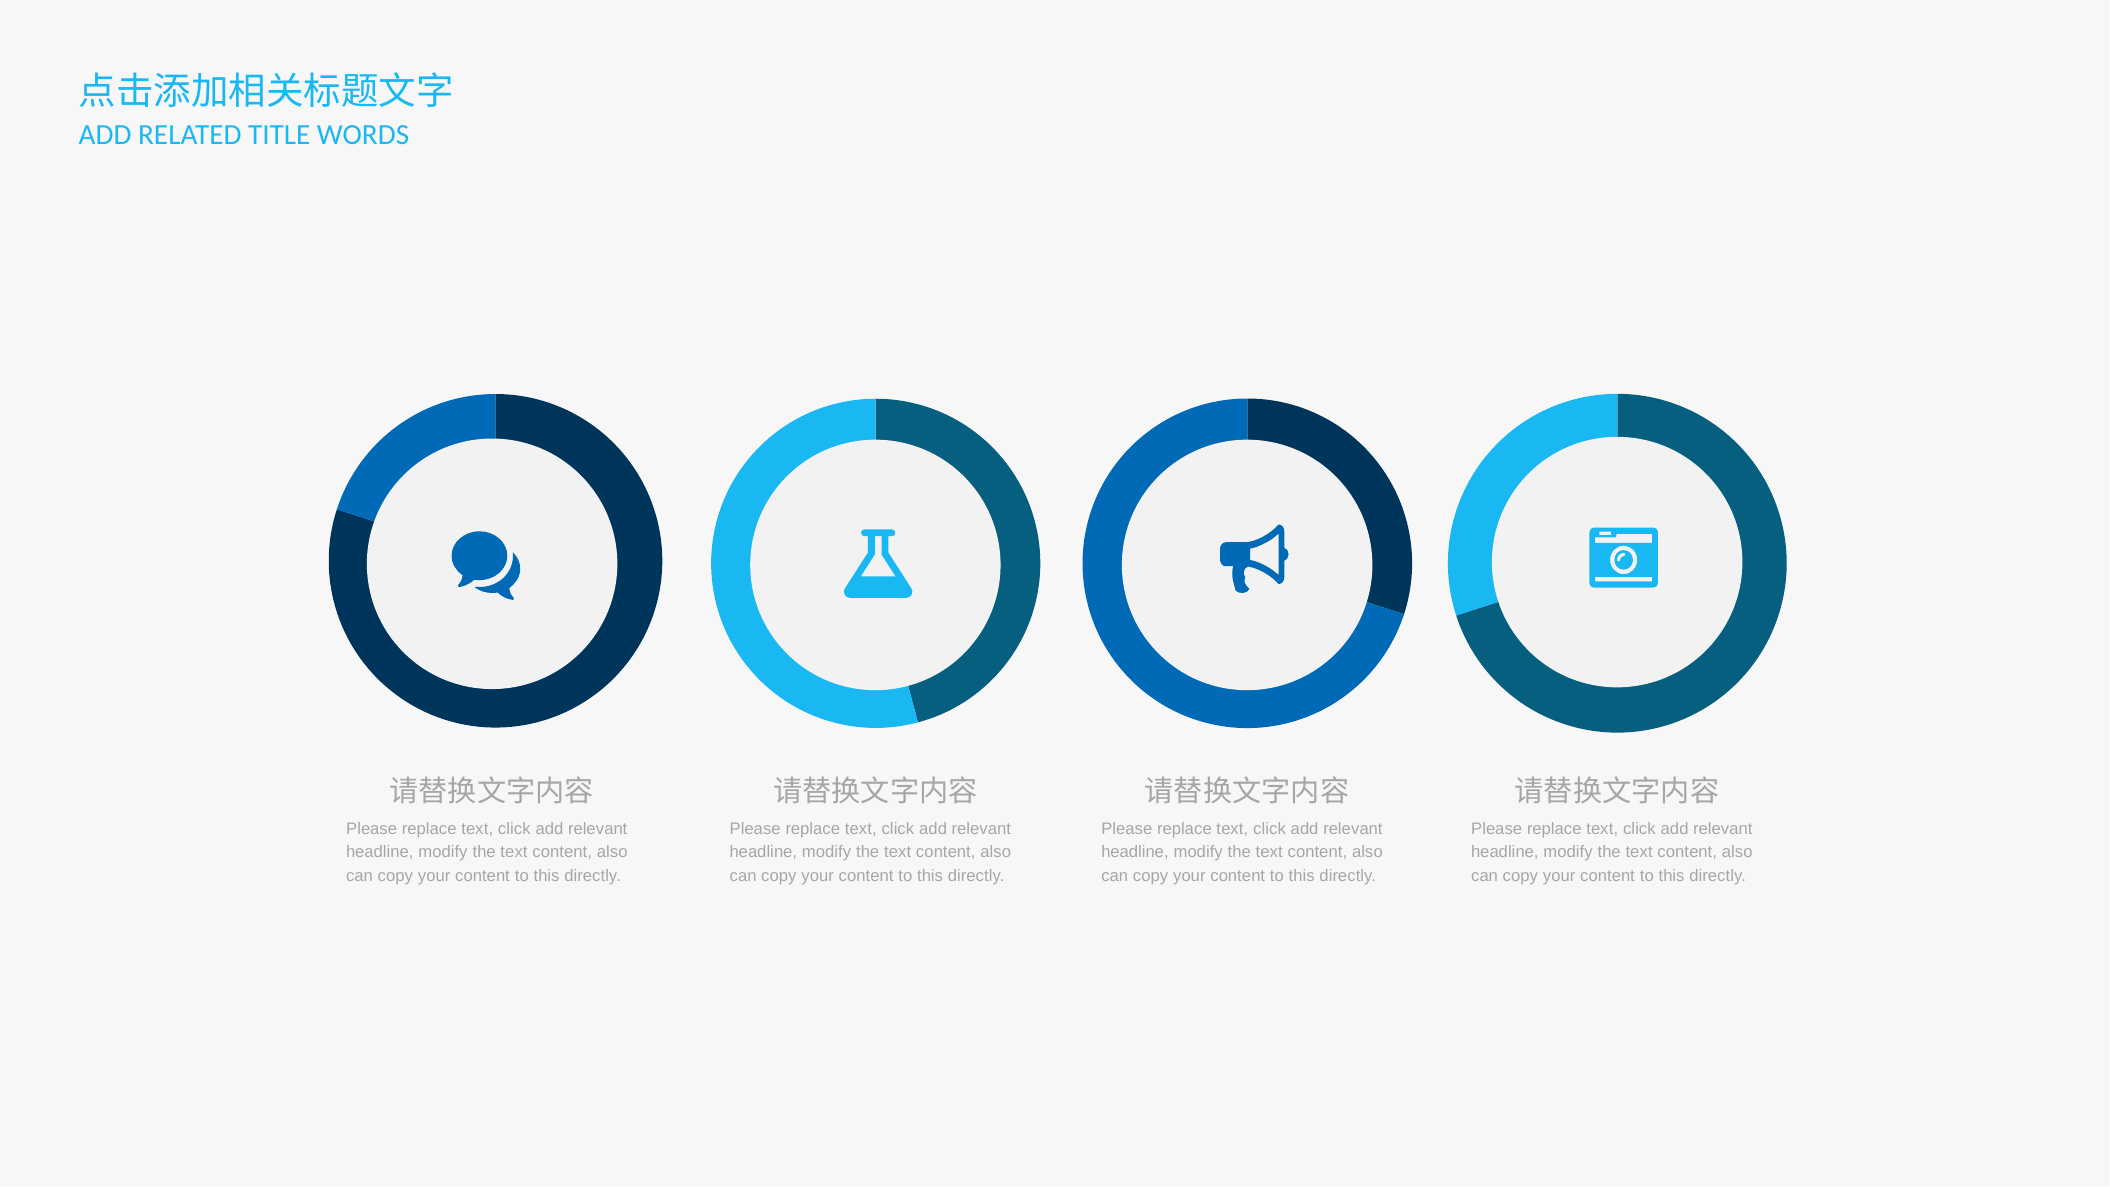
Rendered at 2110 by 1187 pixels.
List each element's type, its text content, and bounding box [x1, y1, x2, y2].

text_box Please replace text, click add relevant headline, modify the text content, also can copy your content to this directly. [1471, 813, 1764, 886]
text_box Please replace text, click add relevant headline, modify the text content, also can copy your content to this directly. [346, 813, 638, 886]
text_box Please replace text, click add relevant headline, modify the text content, also can copy your content to this directly. [729, 813, 1022, 886]
text_box 请替换文字内容 [729, 772, 1022, 808]
text_box 请替换文字内容 [1101, 772, 1394, 808]
text_box 请替换文字内容 [346, 772, 638, 808]
text_box 点击添加相关标题文字 [62, 59, 470, 121]
text_box 请替换文字内容 [1471, 772, 1764, 808]
text_box Please replace text, click add relevant headline, modify the text content, also can copy your content to this directly. [1101, 813, 1394, 886]
text_box ADD RELATED TITLE WORDS [62, 107, 426, 159]
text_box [451, 524, 1658, 600]
chart [299, 364, 1816, 763]
